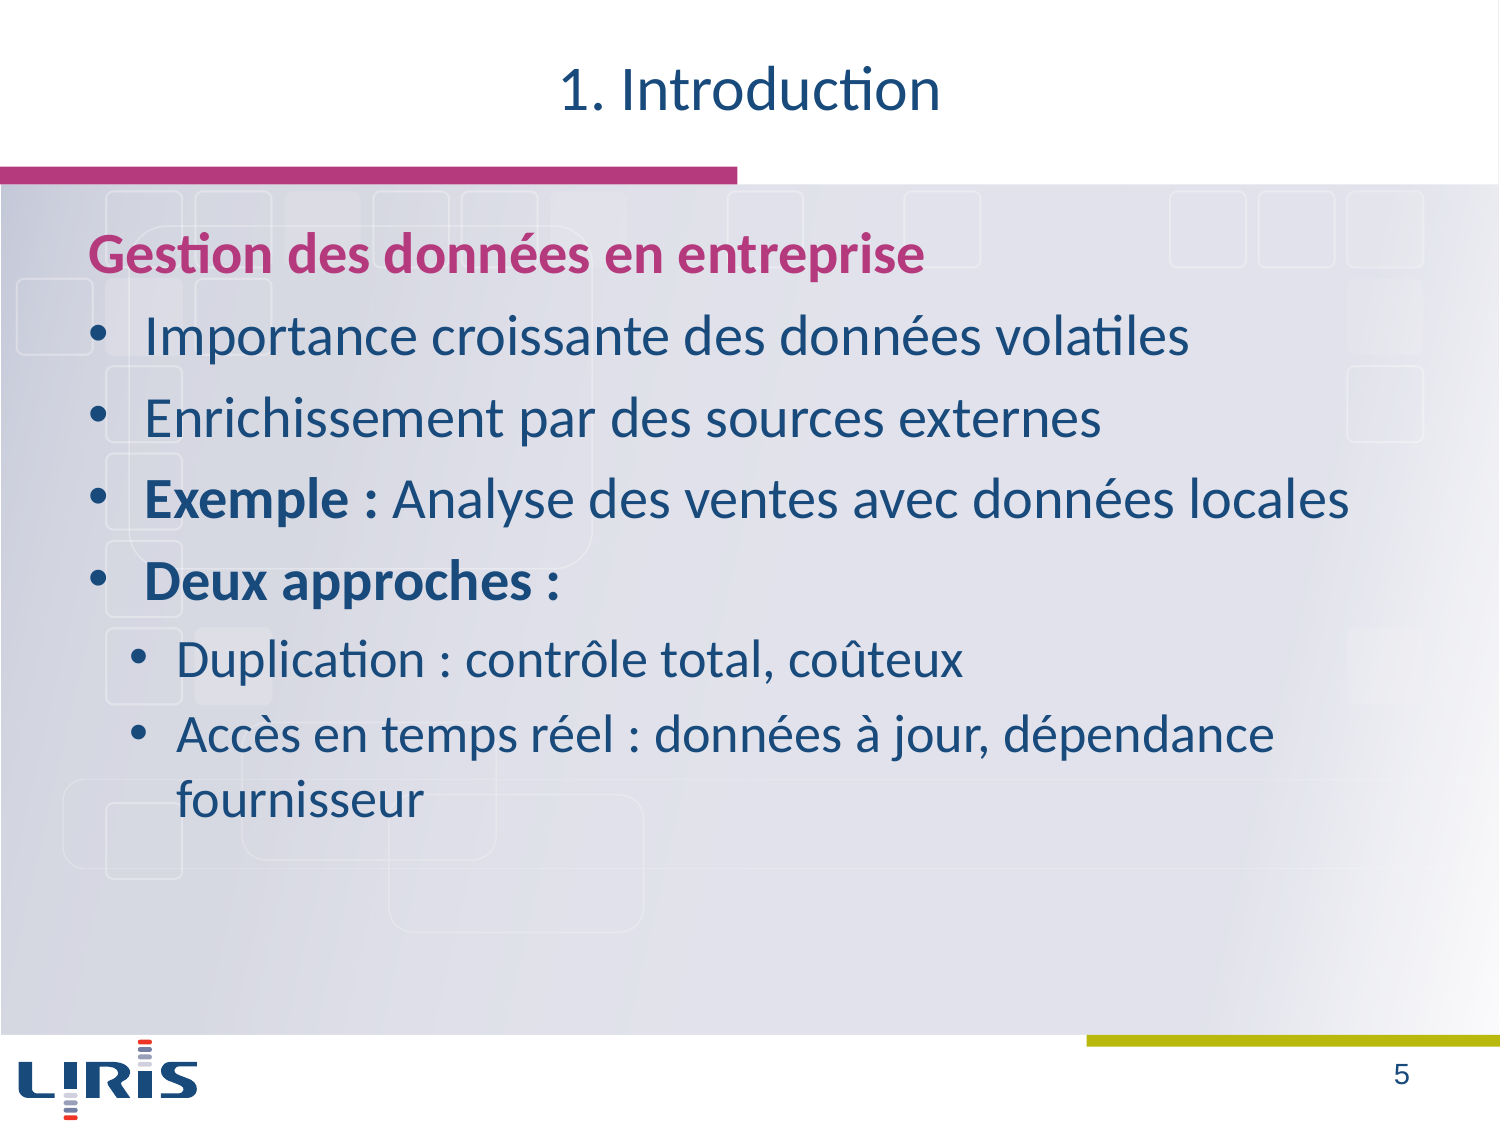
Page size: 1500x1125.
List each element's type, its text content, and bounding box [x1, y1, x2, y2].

list Gestion des données en entreprise Importance croissante des données volatiles Enrichissement par des sources externes Exemple : Analyse des ventes avec données locales Deux approches : Duplication : contrôle total, coûteux Accès en temps réel : données à jour, dépendance fournisseur [73, 208, 1452, 1012]
title 1. Introduction [75, 38, 1425, 132]
slide_number 5 [1230, 1042, 1425, 1103]
picture [1, 185, 1499, 1034]
